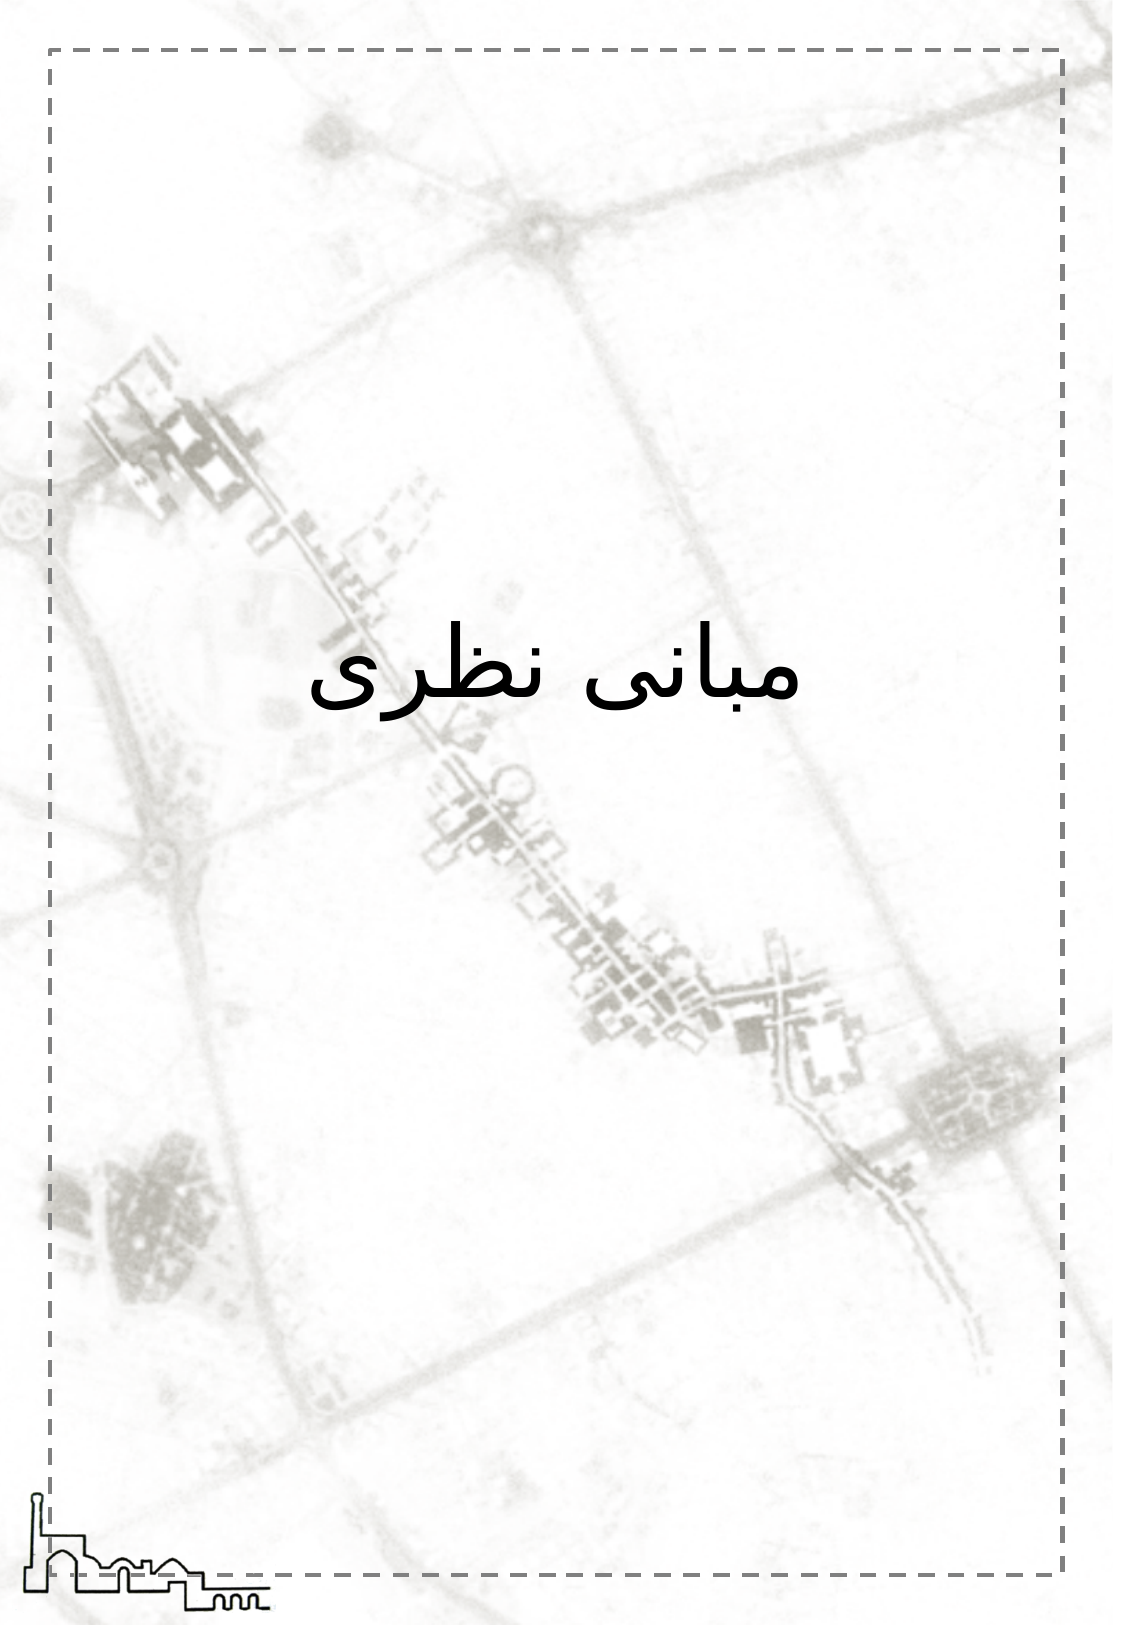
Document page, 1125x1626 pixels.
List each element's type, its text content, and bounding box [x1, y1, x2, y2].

picture [0, 255, 1125, 1369]
text_box مبانی نظری [48, 48, 1065, 254]
picture [13, 1419, 275, 1625]
text_box مبانی نظری [48, 1378, 1065, 1577]
